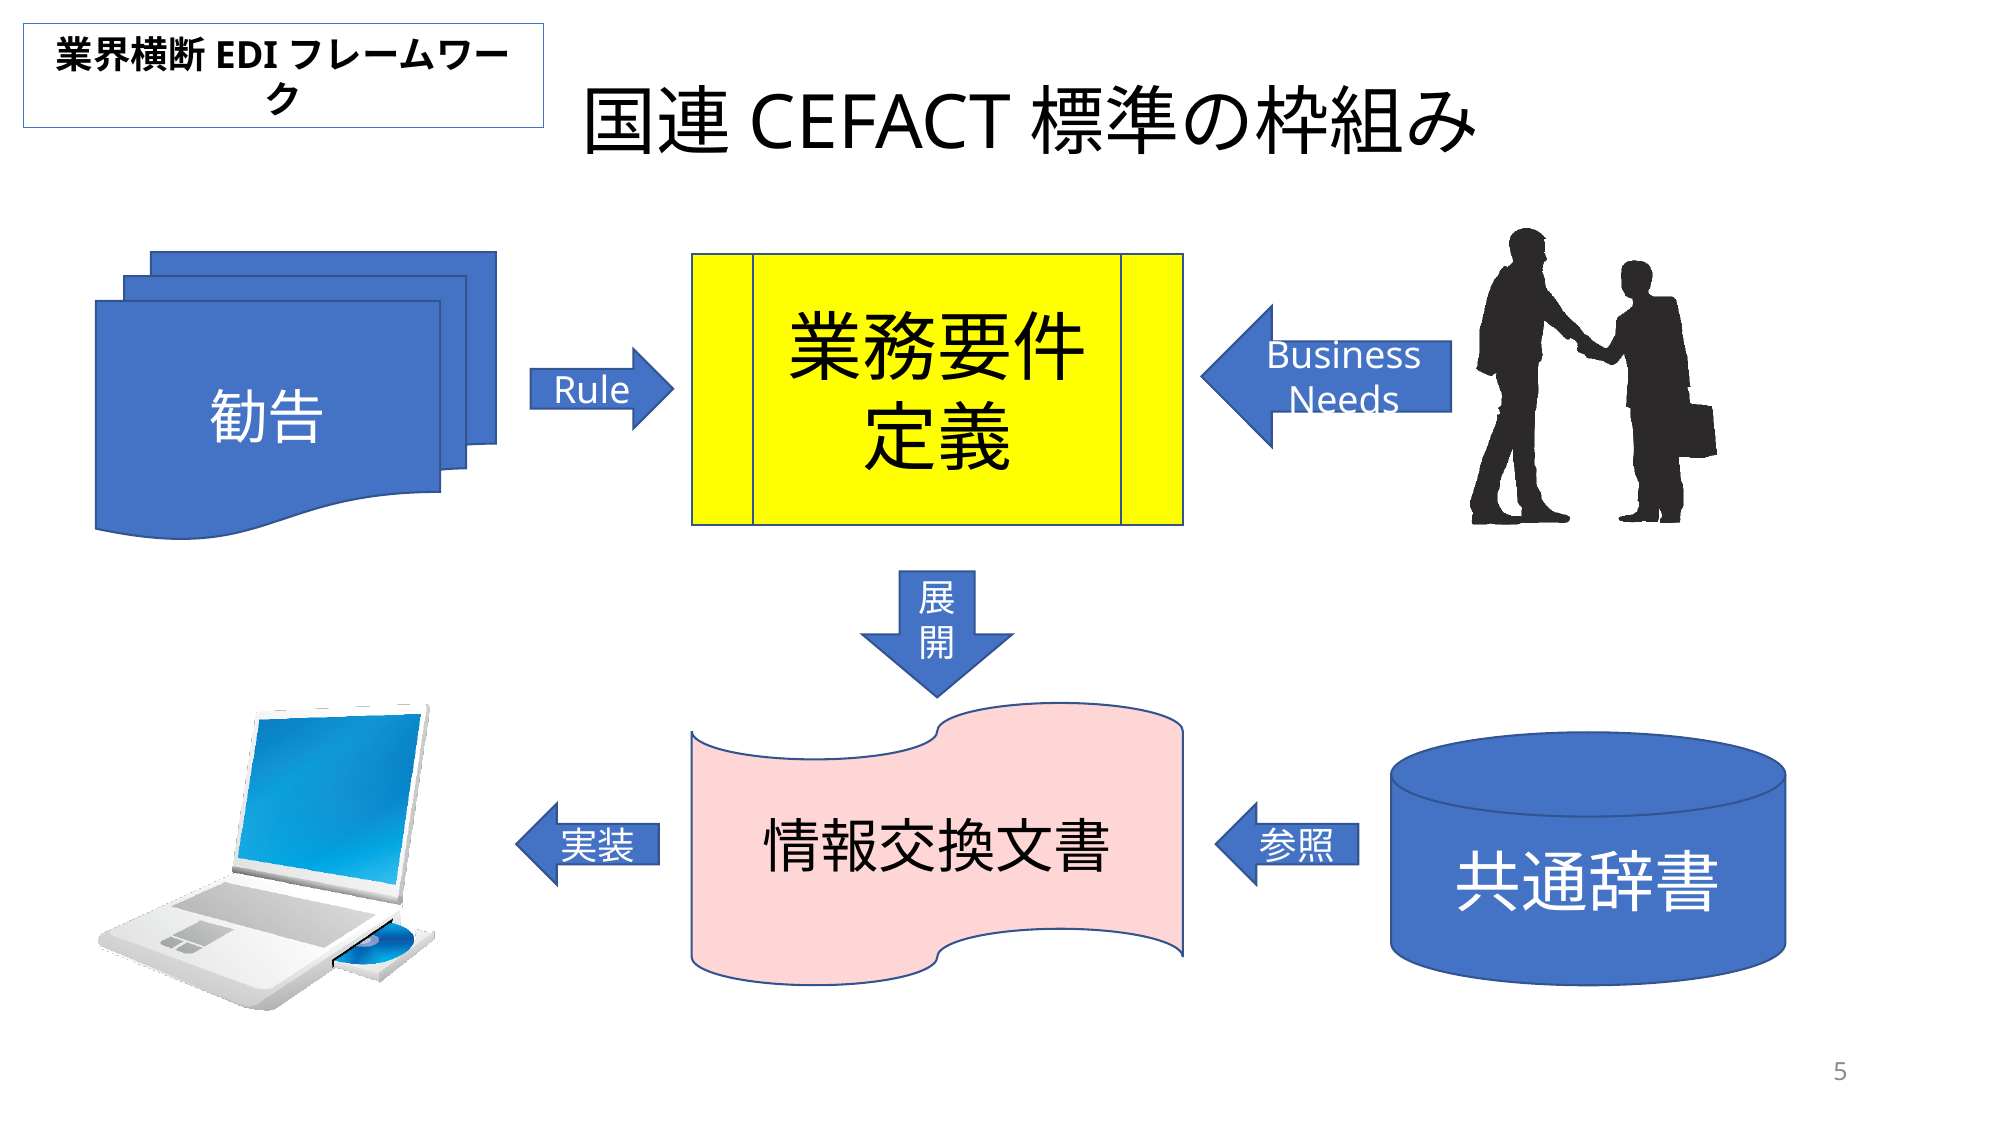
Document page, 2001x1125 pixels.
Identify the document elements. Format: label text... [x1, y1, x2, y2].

text_box Rule [529, 346, 675, 431]
text_box 共通辞書 [1390, 731, 1787, 987]
text_box 国連CEFACT標準の枠組み [274, 66, 1786, 172]
text_box 実装 [514, 801, 660, 888]
picture [1469, 227, 1718, 525]
text_box 業界横断EDIフレームワーク [23, 23, 544, 128]
text_box 参照 [1214, 801, 1360, 888]
slide_number 5 [1412, 1042, 1863, 1103]
text_box 情報交換文書 [690, 701, 1184, 987]
text_box 勧告 [94, 251, 497, 540]
text_box Business Needs [1200, 303, 1453, 450]
text_box 業務要件定義 [691, 253, 1184, 526]
picture [95, 702, 437, 1012]
text_box 展開 [859, 570, 1016, 699]
